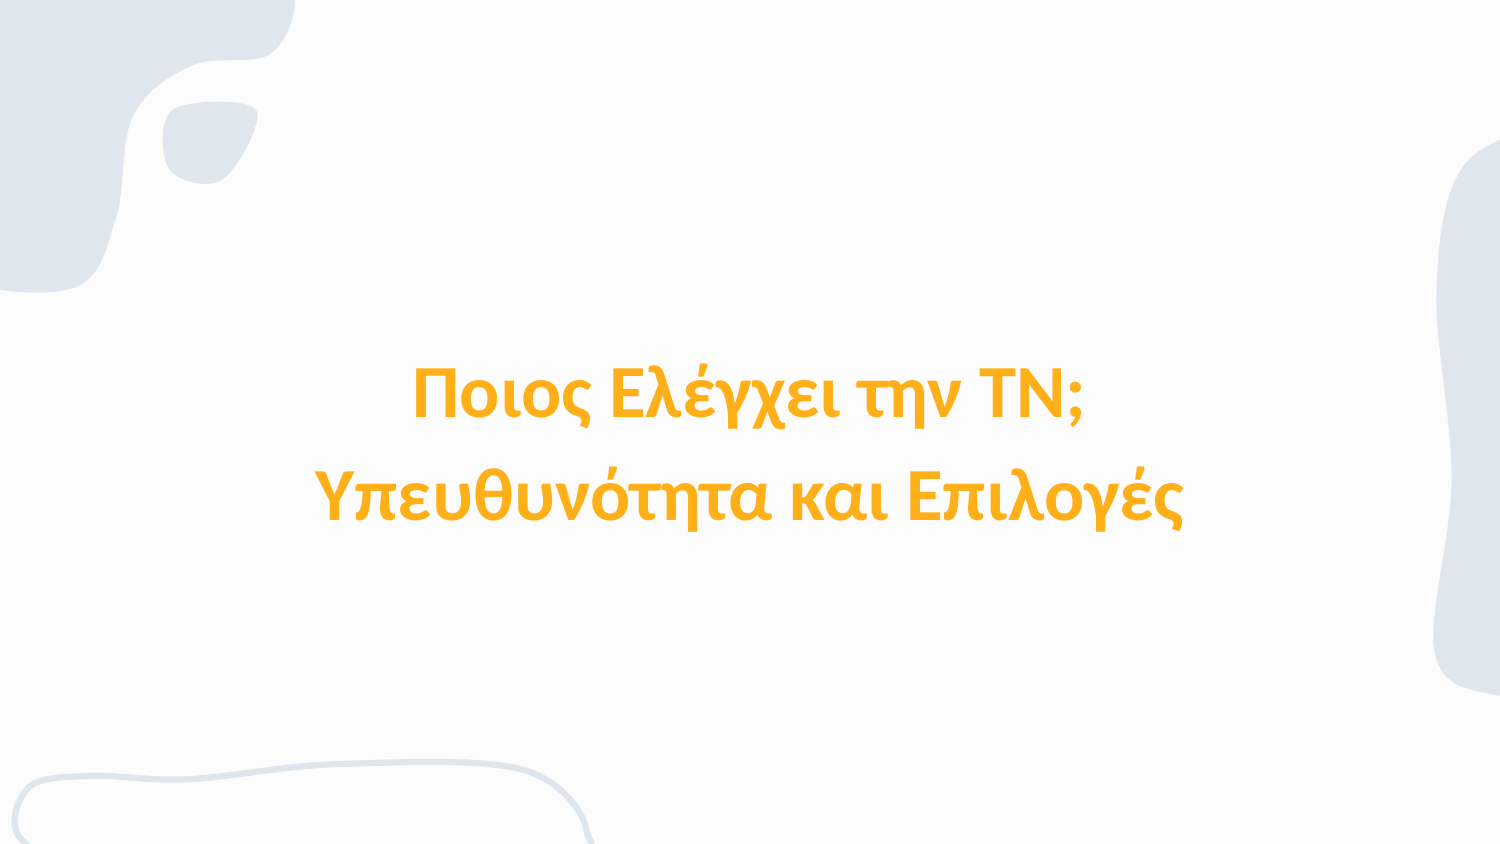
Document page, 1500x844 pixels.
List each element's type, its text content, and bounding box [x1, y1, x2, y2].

title Ποιος Ελέγχει την ΤΝ; Υπευθυνότητα και Επιλογές [294, 313, 1206, 530]
